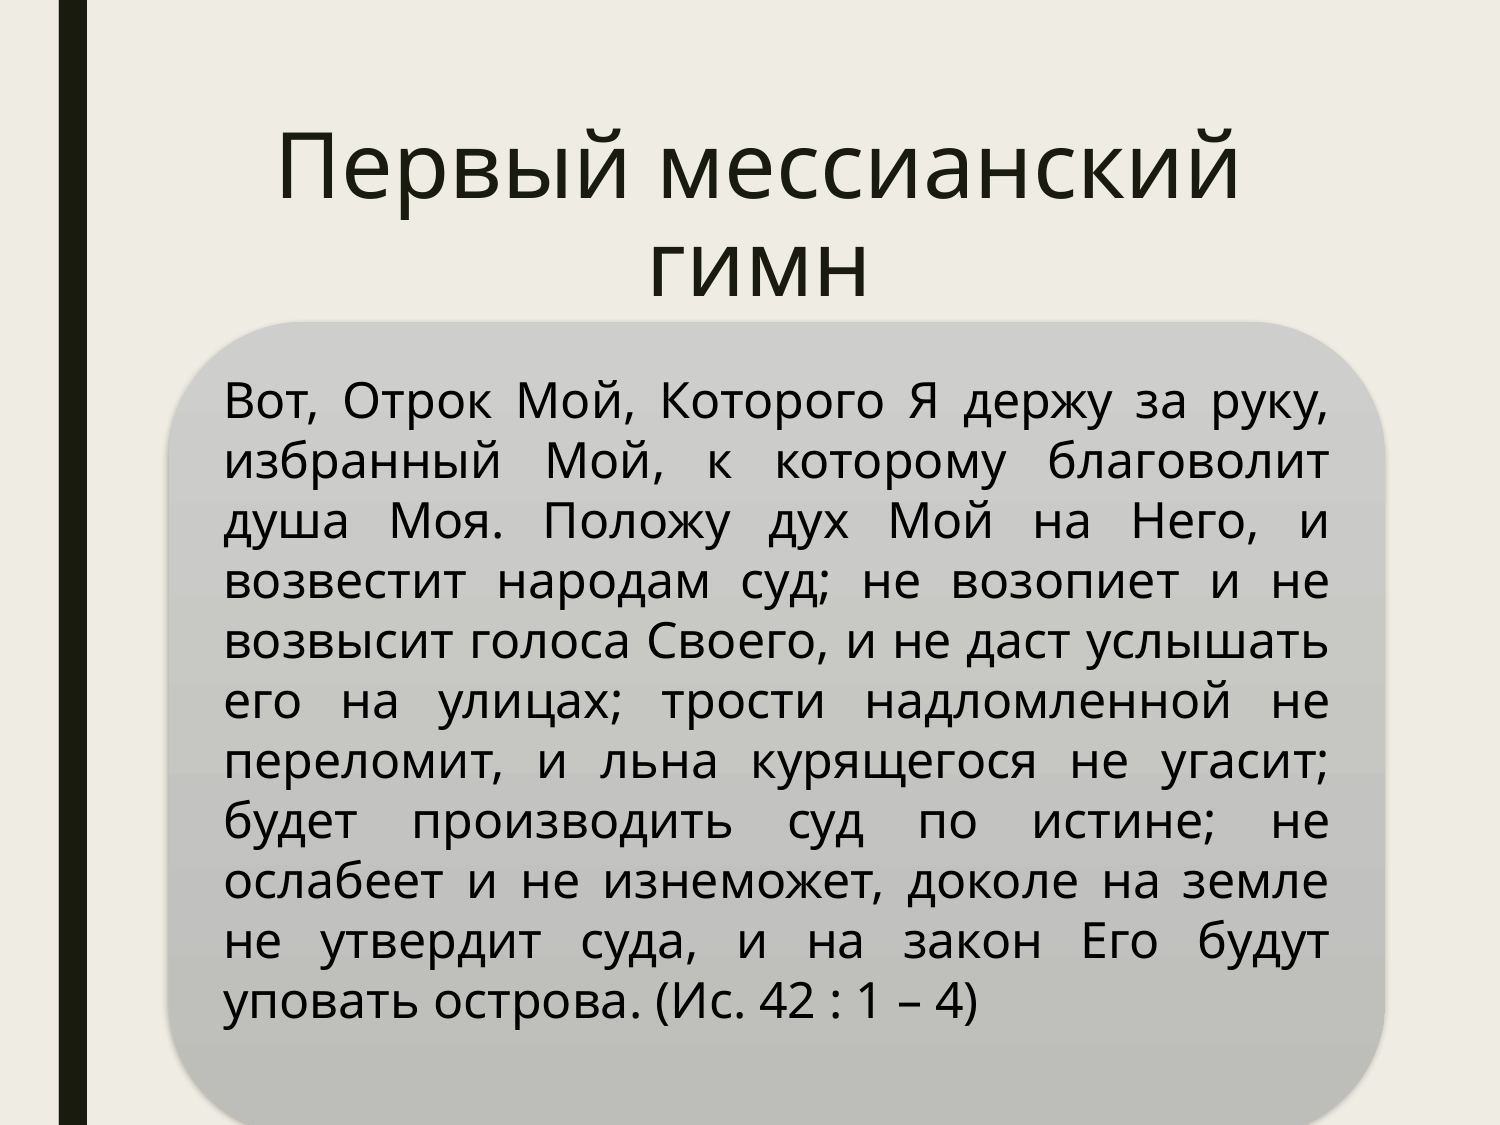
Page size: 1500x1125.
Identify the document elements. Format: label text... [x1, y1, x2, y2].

title Первый мессианский гимн [168, 112, 1351, 357]
text_box Вот, Отрок Мой, Которого Я держу за руку, избранный Мой, к которому благоволит душа Моя. Положу дух Мой на Него, и возвестит народам суд; не возопиет и не возвысит голоса Своего, и не даст услышать его на улицах; трости надломленной не переломит, и льна курящегося не угасит; будет производить суд по истине; не ослабеет и не изнеможет, доколе на земле не утвердит суда, и на закон Его будут уповать острова. (Ис. 42 : 1 – 4) [168, 321, 1386, 1125]
